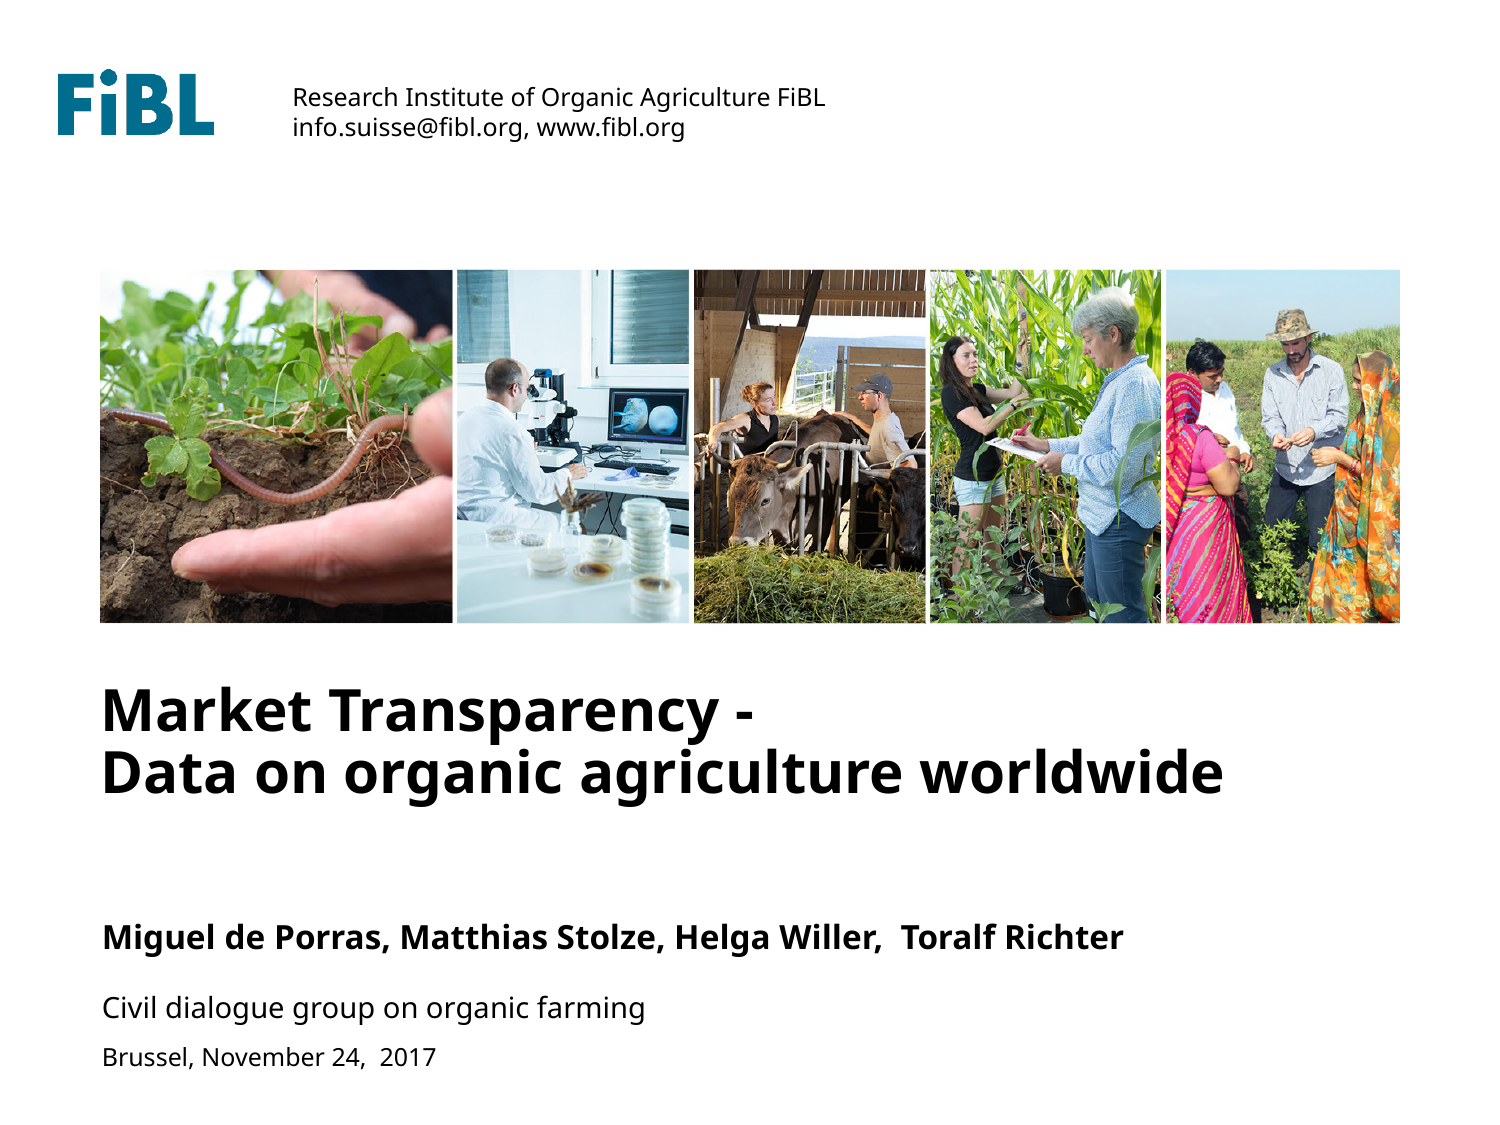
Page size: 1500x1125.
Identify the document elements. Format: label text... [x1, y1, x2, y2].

list Miguel de Porras, Matthias Stolze, Helga Willer, Toralf Richter [101, 870, 1400, 957]
list Brussel, November 24, 2017 [101, 1037, 1400, 1073]
subtitle Market Transparency - Data on organic agriculture worldwide [100, 680, 1400, 858]
picture [58, 69, 214, 135]
picture [100, 267, 1400, 625]
picture [143, 110, 156, 122]
list Civil dialogue group on organic farming [101, 990, 1400, 1025]
picture [143, 87, 152, 98]
